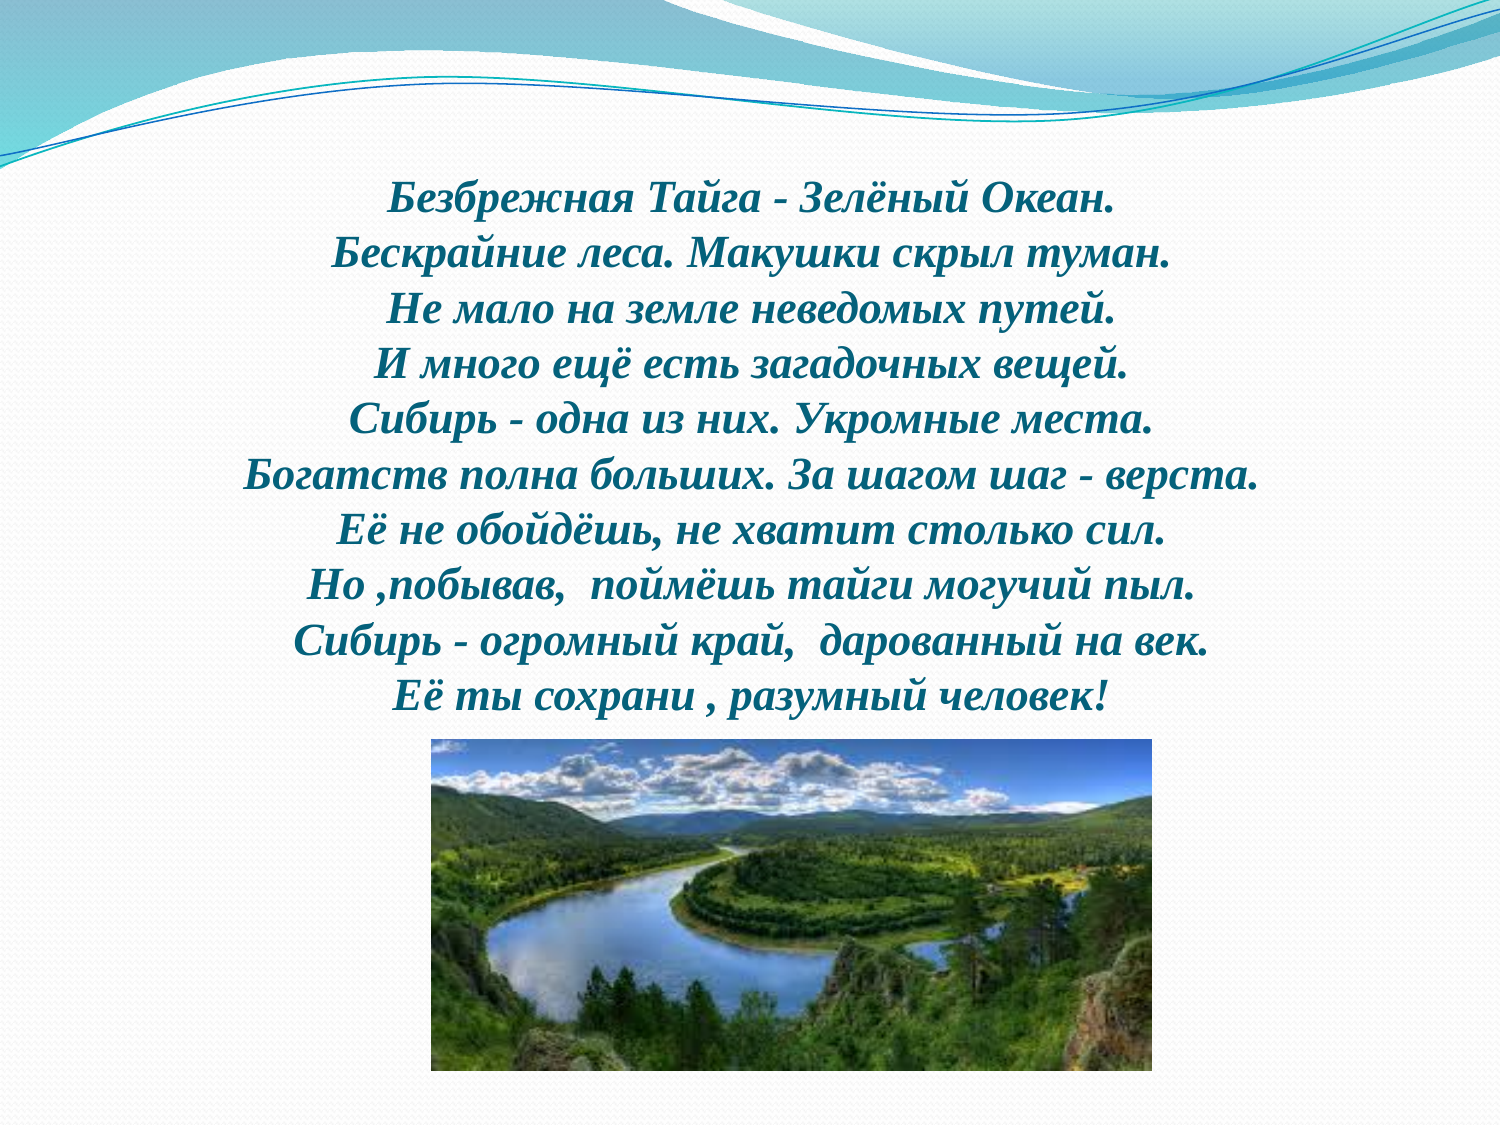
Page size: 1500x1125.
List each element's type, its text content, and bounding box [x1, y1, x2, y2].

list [430, 739, 1152, 1071]
title Безбрежная Тайга - Зелёный Океан. Бескрайние леса. Макушки скрыл туман. Не мало на земле неведомых путей. И много ещё есть загадочных вещей. Сибирь - одна из них. Укромные места. Богатств полна больших. За шагом шаг - верста. Её не обойдёшь, не хватит столько сил. Но ,побывав, поймёшь тайги могучий пыл. Сибирь - огромный край, дарованный на век. Её ты сохрани , разумный человек! [76, 42, 1427, 776]
